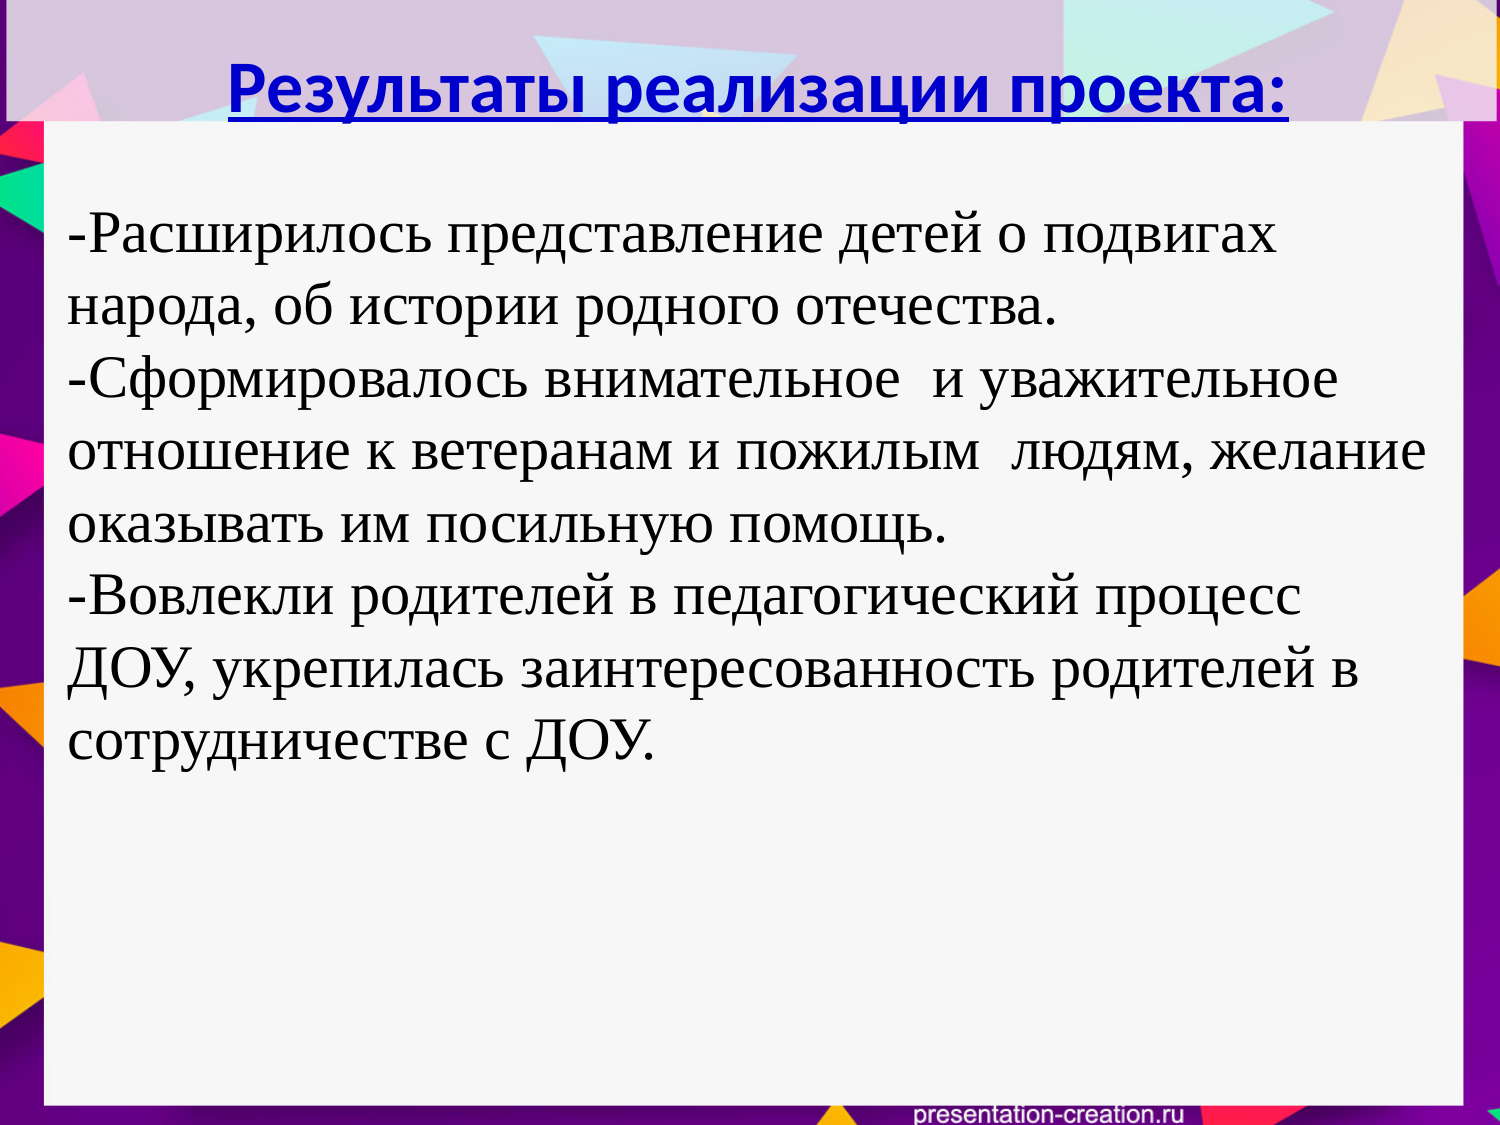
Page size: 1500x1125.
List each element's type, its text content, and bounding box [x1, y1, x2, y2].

text_box -Расширилось представление детей о подвигах народа, об истории родного отечества. -Сформировалось внимательное и уважительное отношение к ветеранам и пожилым людям, желание оказывать им посильную помощь. -Вовлекли родителей в педагогический процесс ДОУ, укрепилась заинтересованность родителей в сотрудничестве с ДОУ. [53, 184, 1447, 779]
title Результаты реализации проекта: [75, 2, 1425, 164]
picture [0, 0, 1500, 1125]
